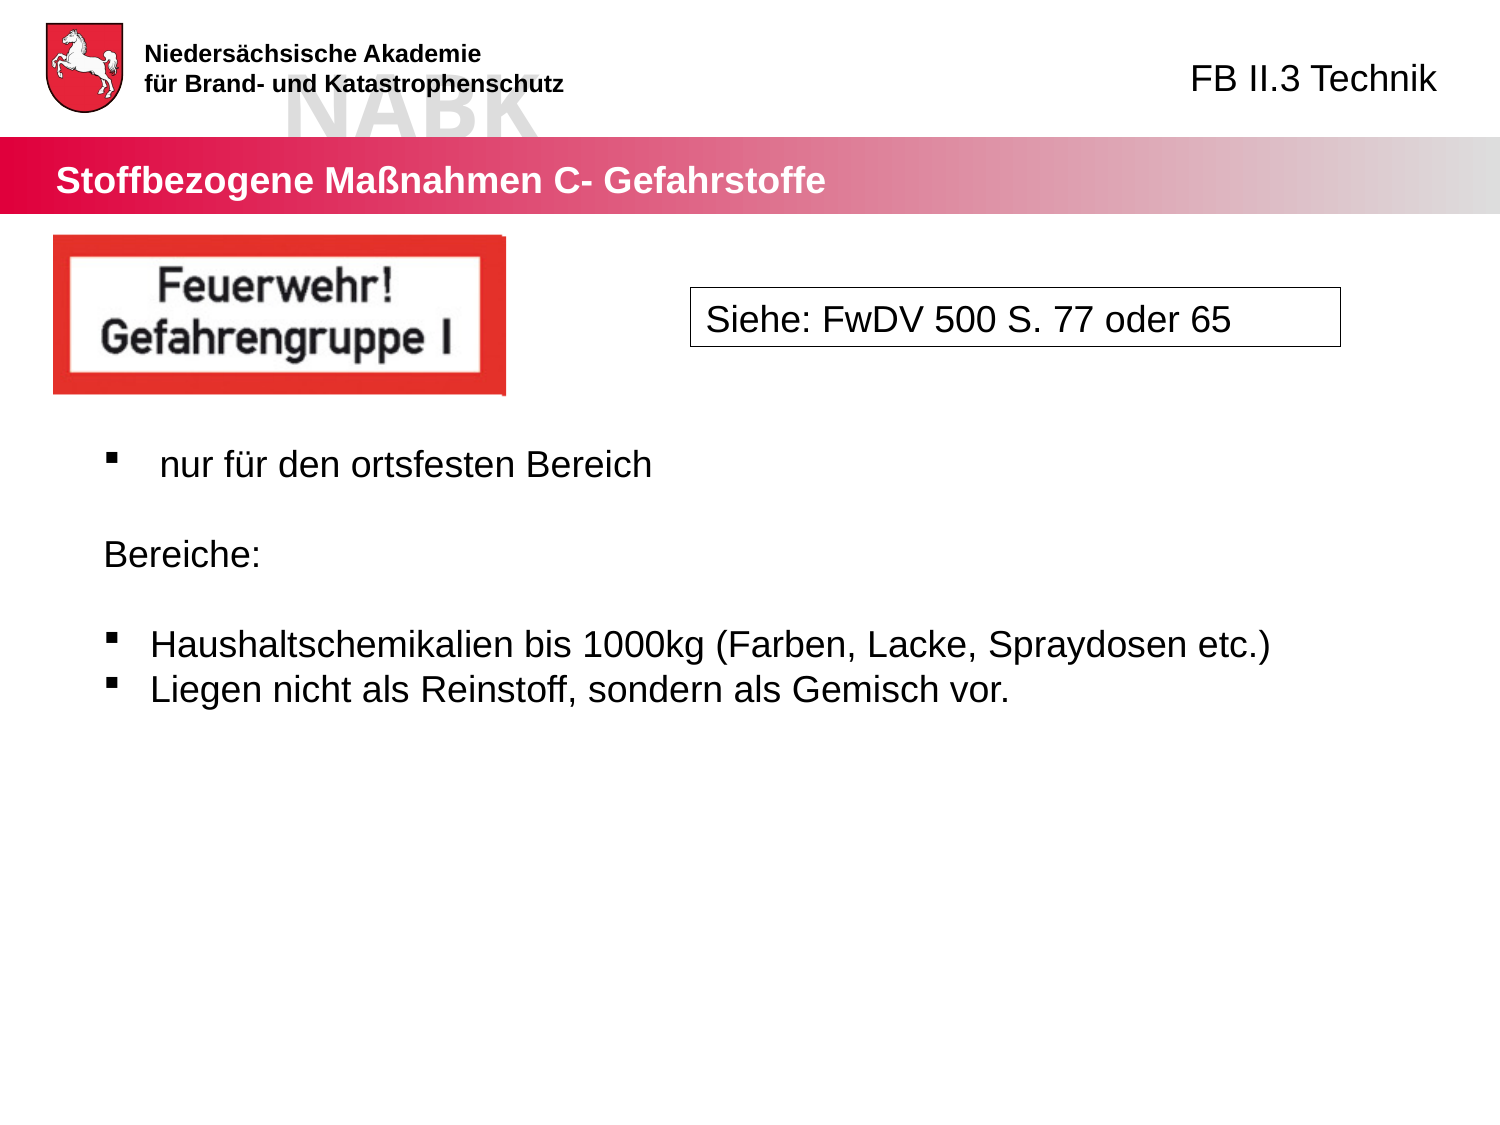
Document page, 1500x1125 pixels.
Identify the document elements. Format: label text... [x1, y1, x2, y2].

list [52, 231, 507, 398]
text_box Siehe: FwDV 500 S. 77 oder 65 [690, 287, 1341, 347]
text_box nur für den ortsfesten Bereich Bereiche: Haushaltschemikalien bis 1000kg (Farben, Lacke, Spraydosen etc.) Liegen nicht als Reinstoff, sondern als Gemisch vor. [88, 432, 1436, 718]
picture [45, 22, 124, 114]
